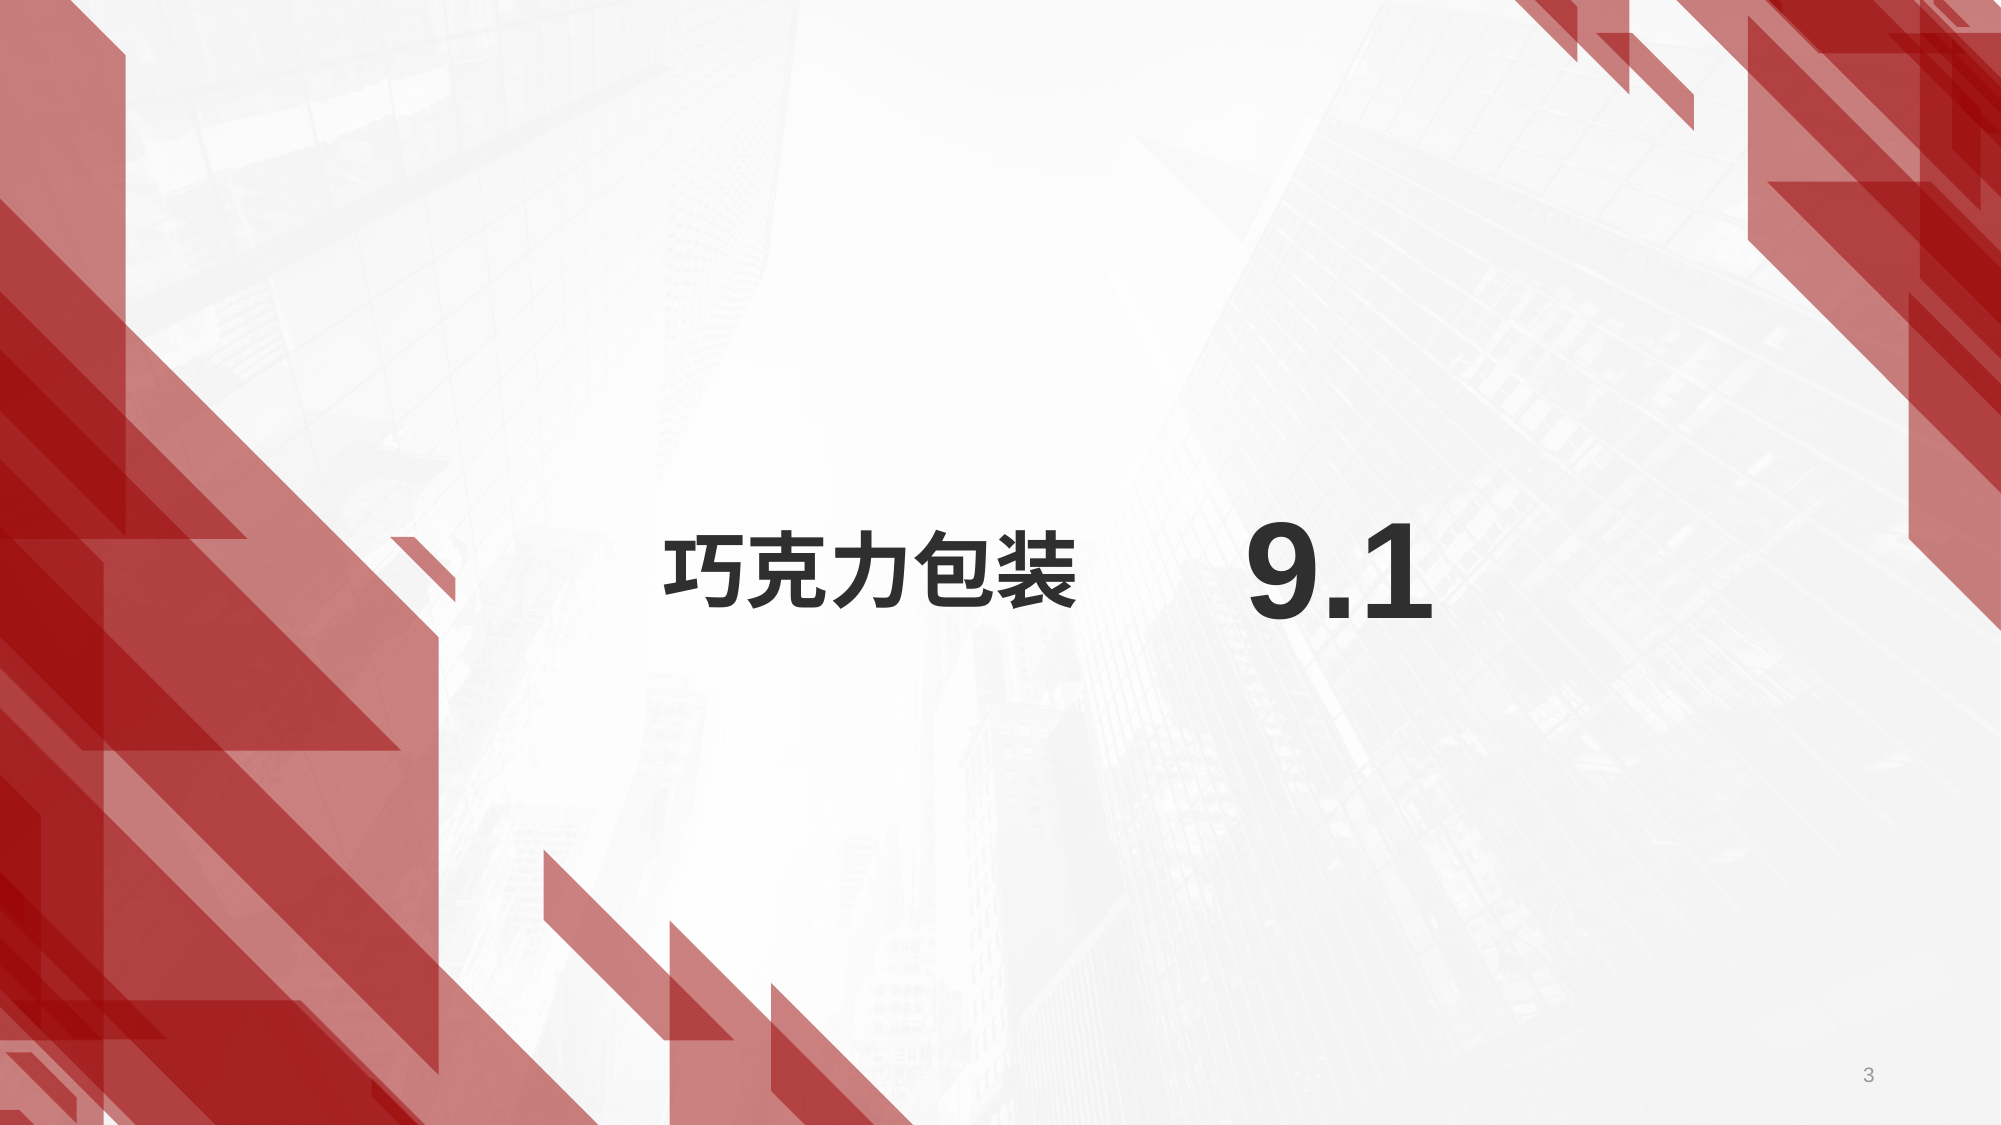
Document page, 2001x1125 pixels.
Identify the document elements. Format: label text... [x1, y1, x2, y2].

title 巧克力包装 [647, 499, 1099, 626]
slide_number 3 [1452, 1056, 1890, 1092]
list 9.1 [1229, 471, 1453, 654]
